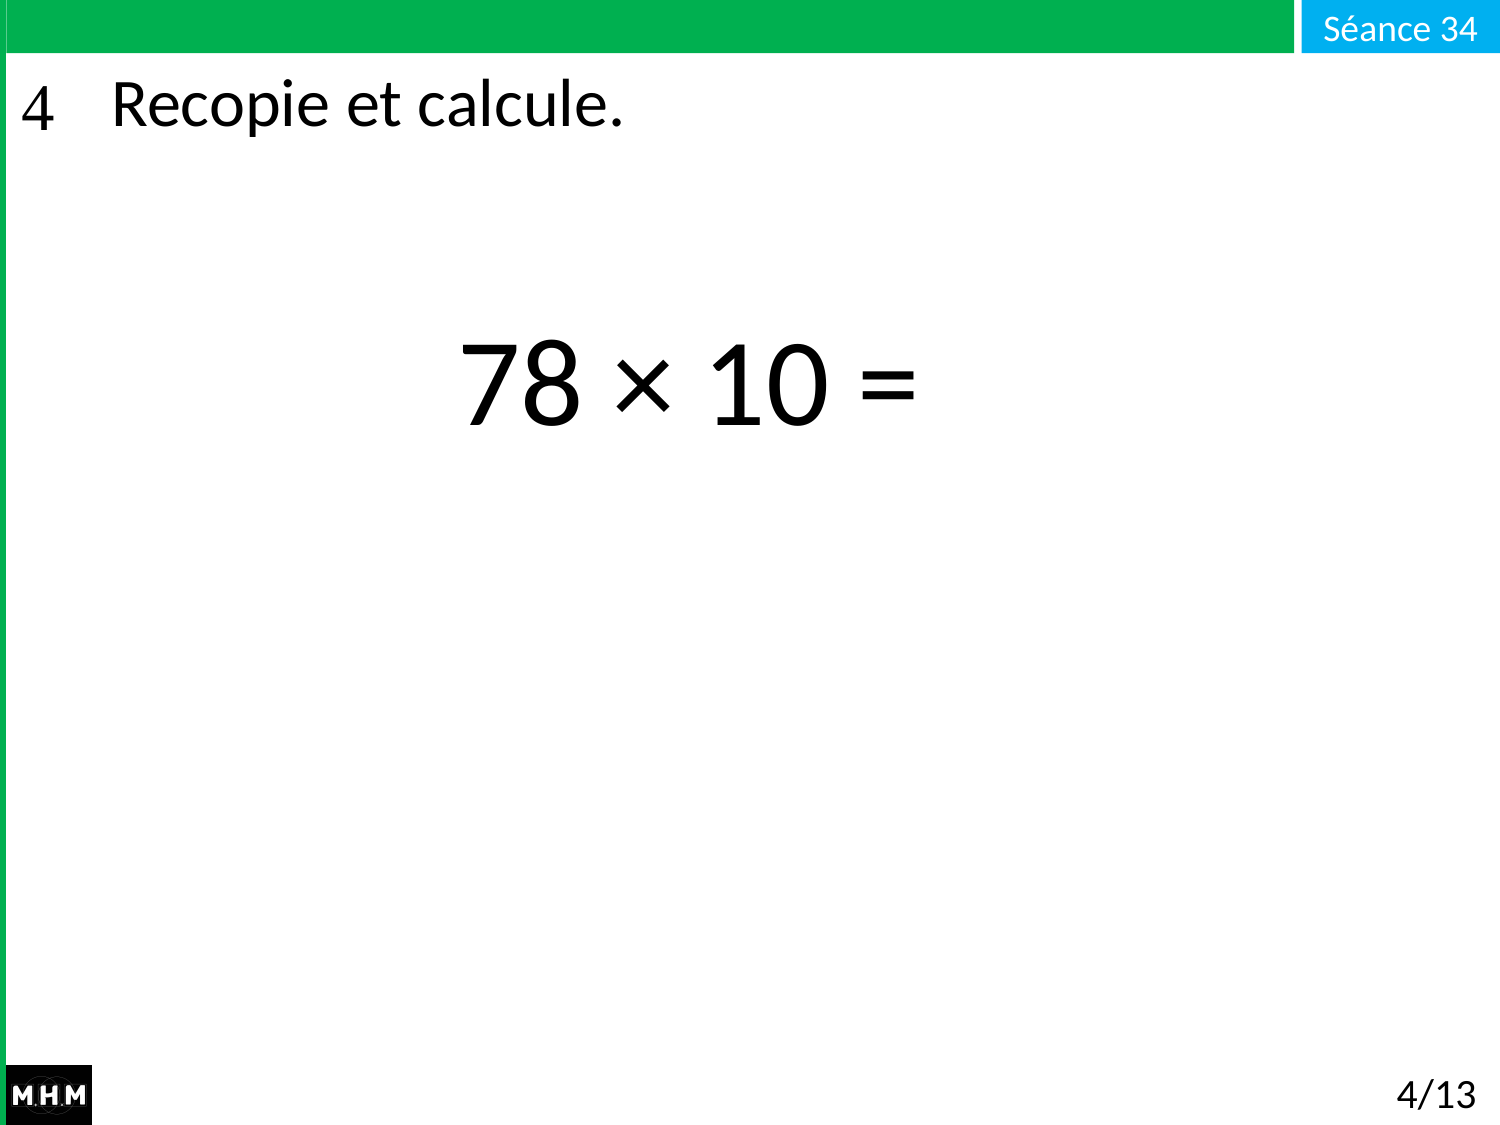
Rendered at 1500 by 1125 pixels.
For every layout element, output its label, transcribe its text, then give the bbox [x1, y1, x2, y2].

list 4/13 [1373, 1064, 1500, 1125]
title Recopie et calcule. [96, 60, 1391, 150]
text_box 78 × 10 = [442, 292, 1243, 458]
picture [6, 1065, 92, 1125]
